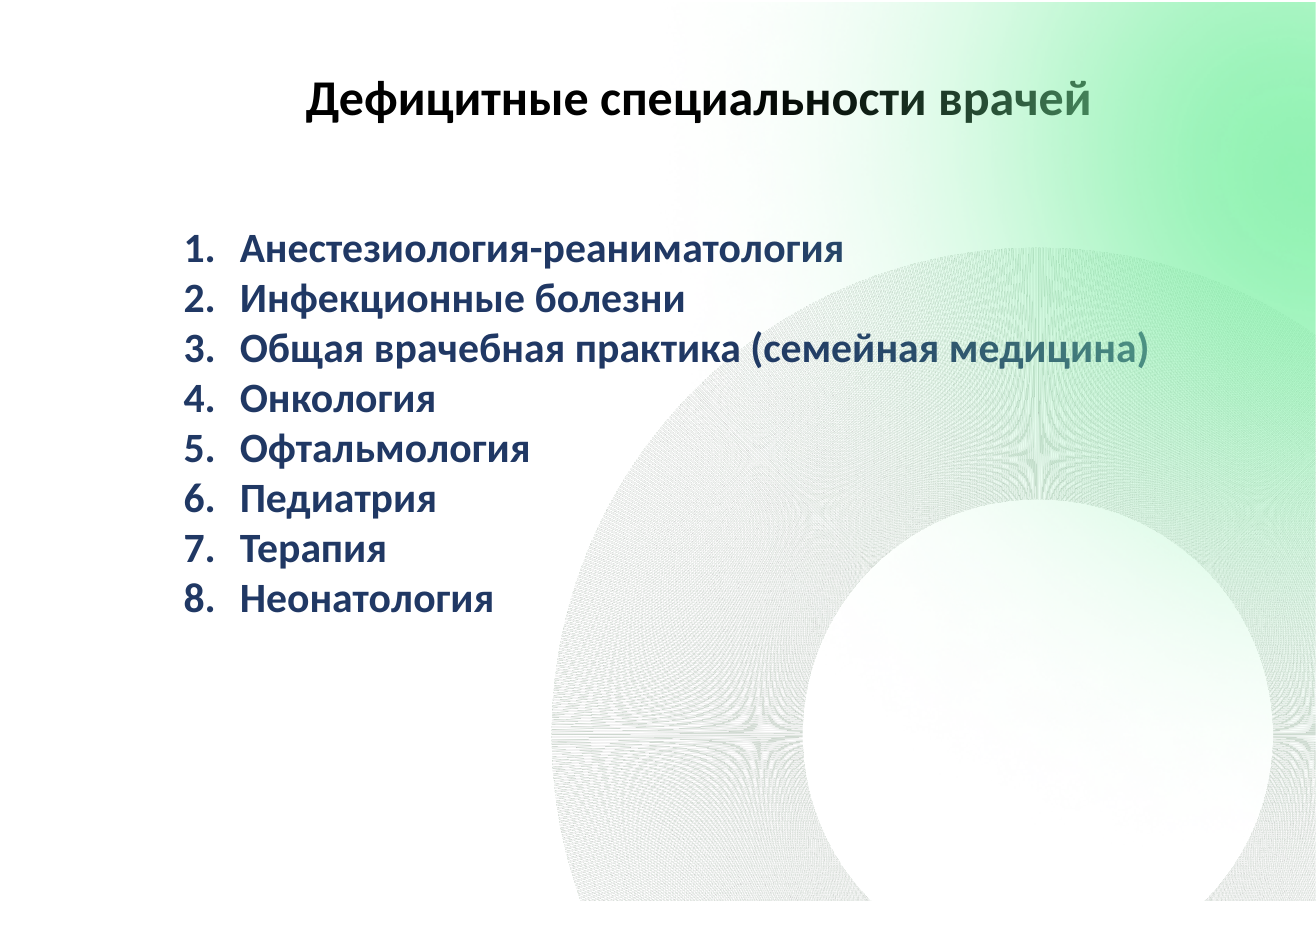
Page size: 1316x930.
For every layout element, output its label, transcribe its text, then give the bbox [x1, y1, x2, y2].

text_box Дефицитные специальности врачей Анестезиология-реаниматология Инфекционные болезни Общая врачебная практика (семейная медицина) Онкология Офтальмология Педиатрия Терапия Неонатология [168, 57, 630, 628]
picture [551, 2, 1316, 901]
